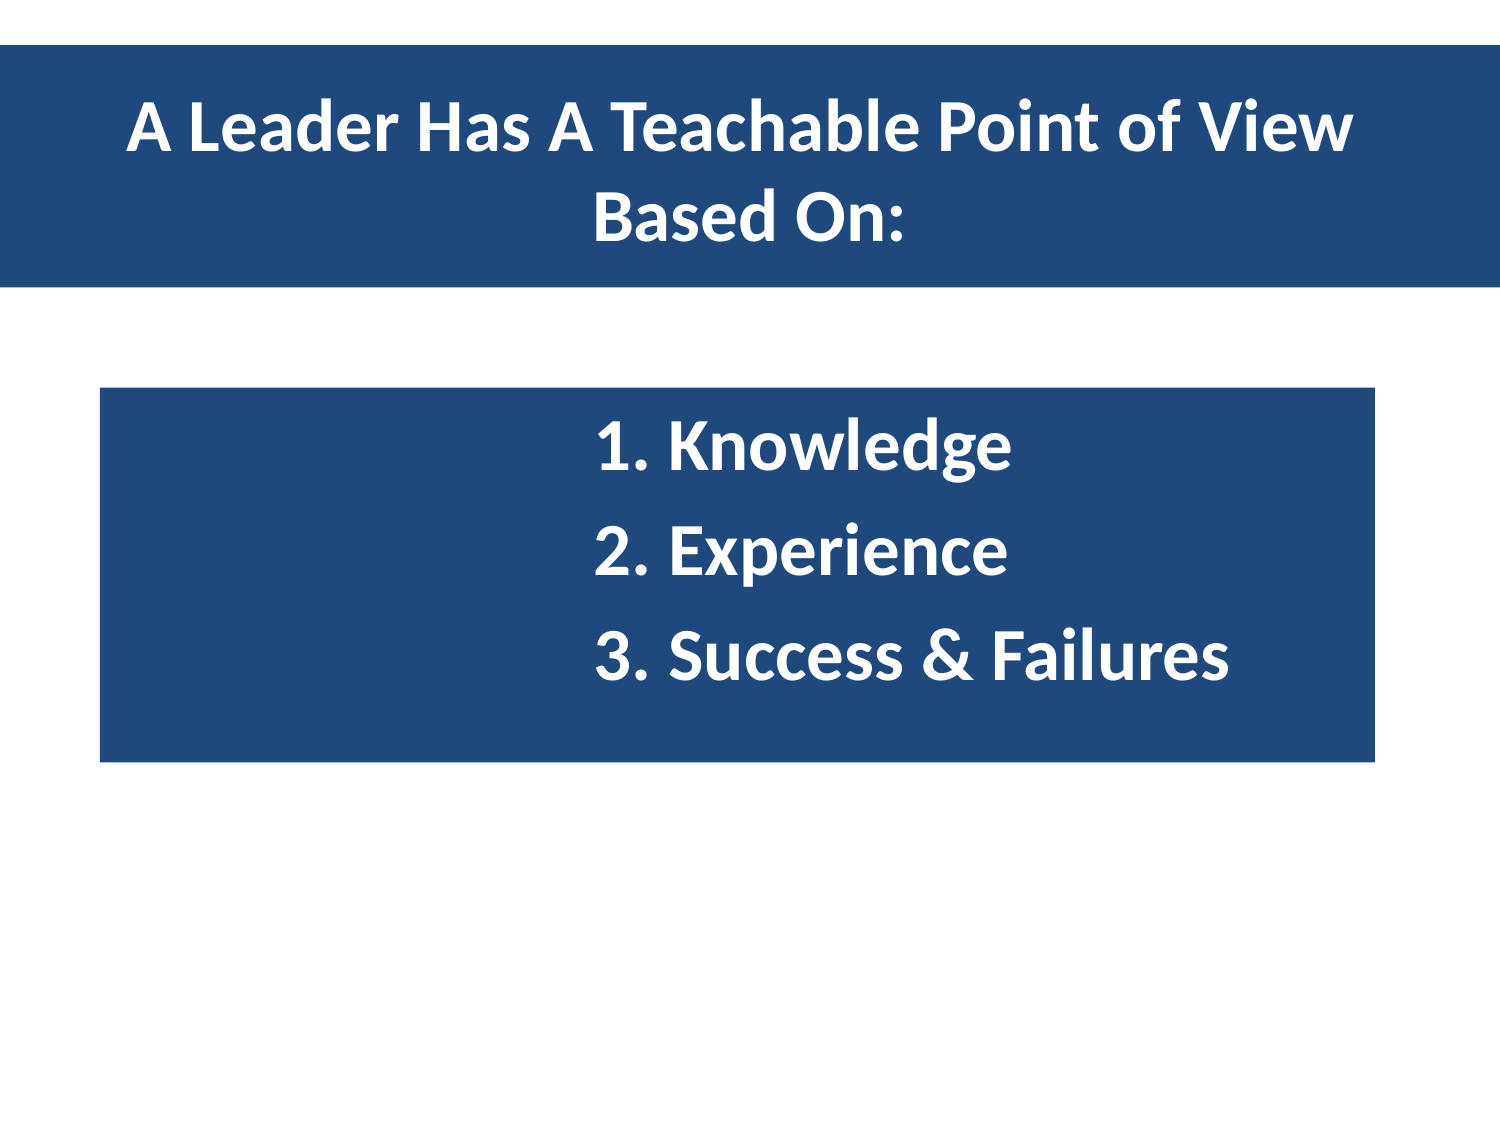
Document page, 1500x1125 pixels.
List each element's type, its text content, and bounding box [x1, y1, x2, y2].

title A Leader Has A Teachable Point of View Based On: [0, 45, 1500, 288]
list 1. Knowledge 2. Experience 3. Success & Failures [99, 387, 1375, 763]
